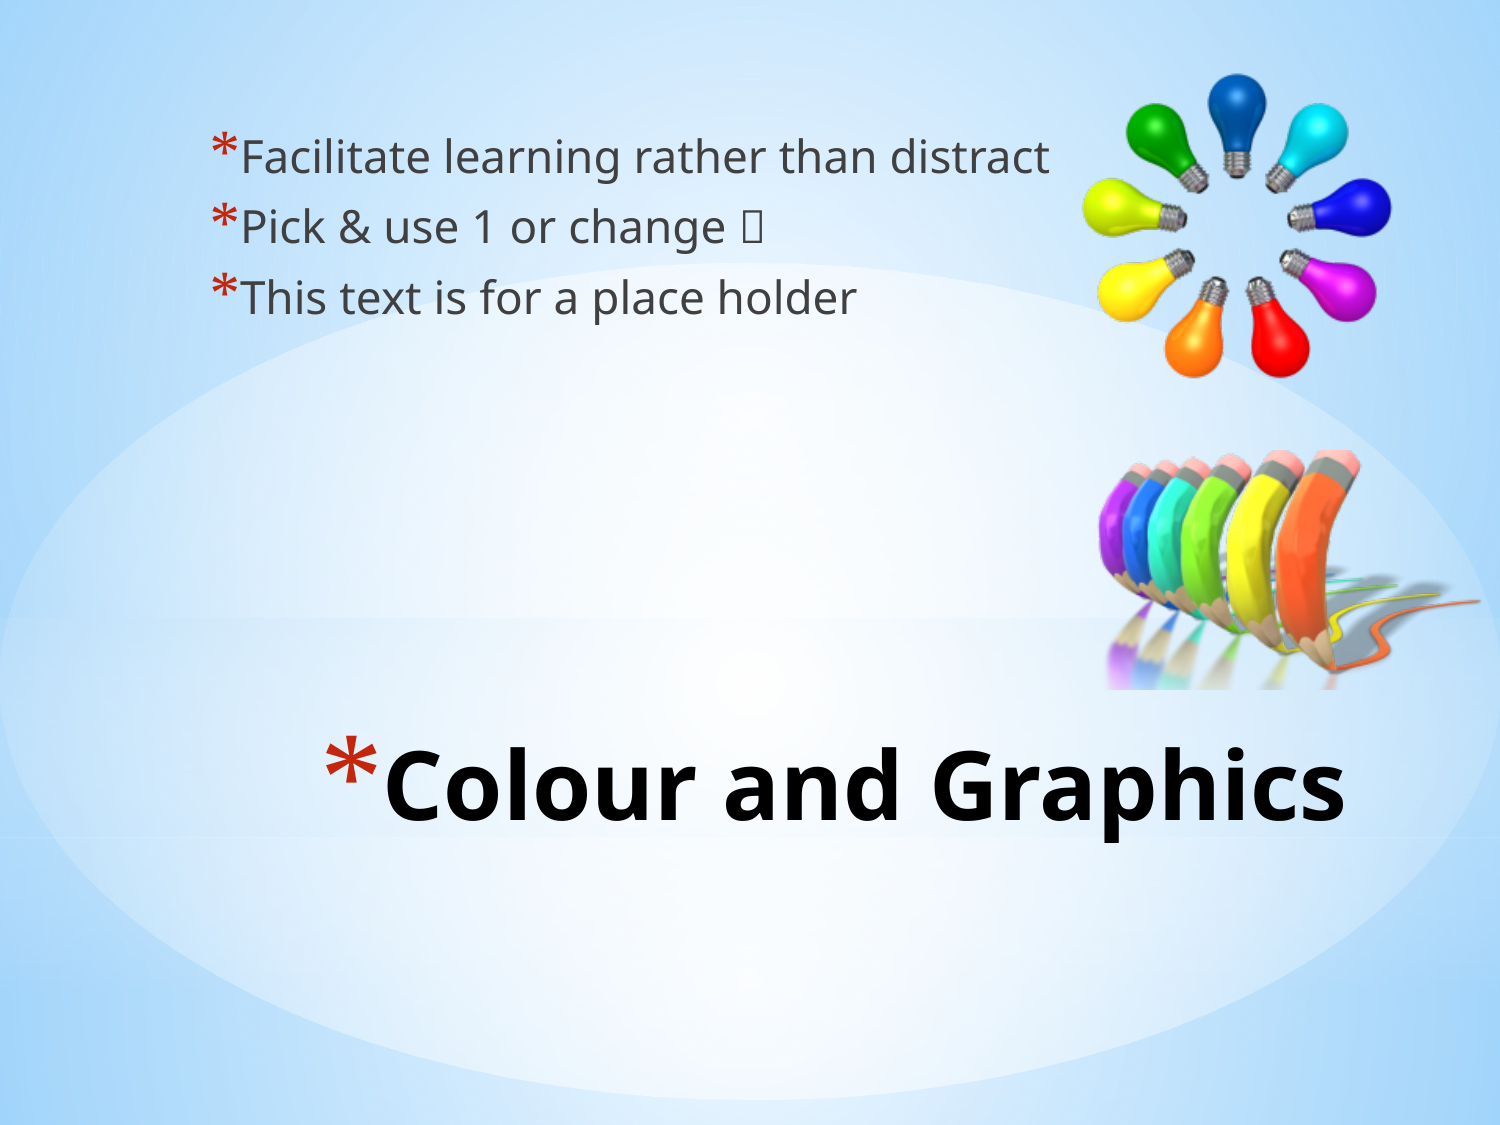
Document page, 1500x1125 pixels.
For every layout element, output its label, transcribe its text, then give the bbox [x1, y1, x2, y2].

title Colour and Graphics [294, 717, 1363, 905]
picture [1070, 62, 1405, 398]
list Facilitate learning rather than distract Pick & use 1 or change  This text is for a place holder [187, 120, 1238, 690]
picture [1071, 450, 1500, 691]
